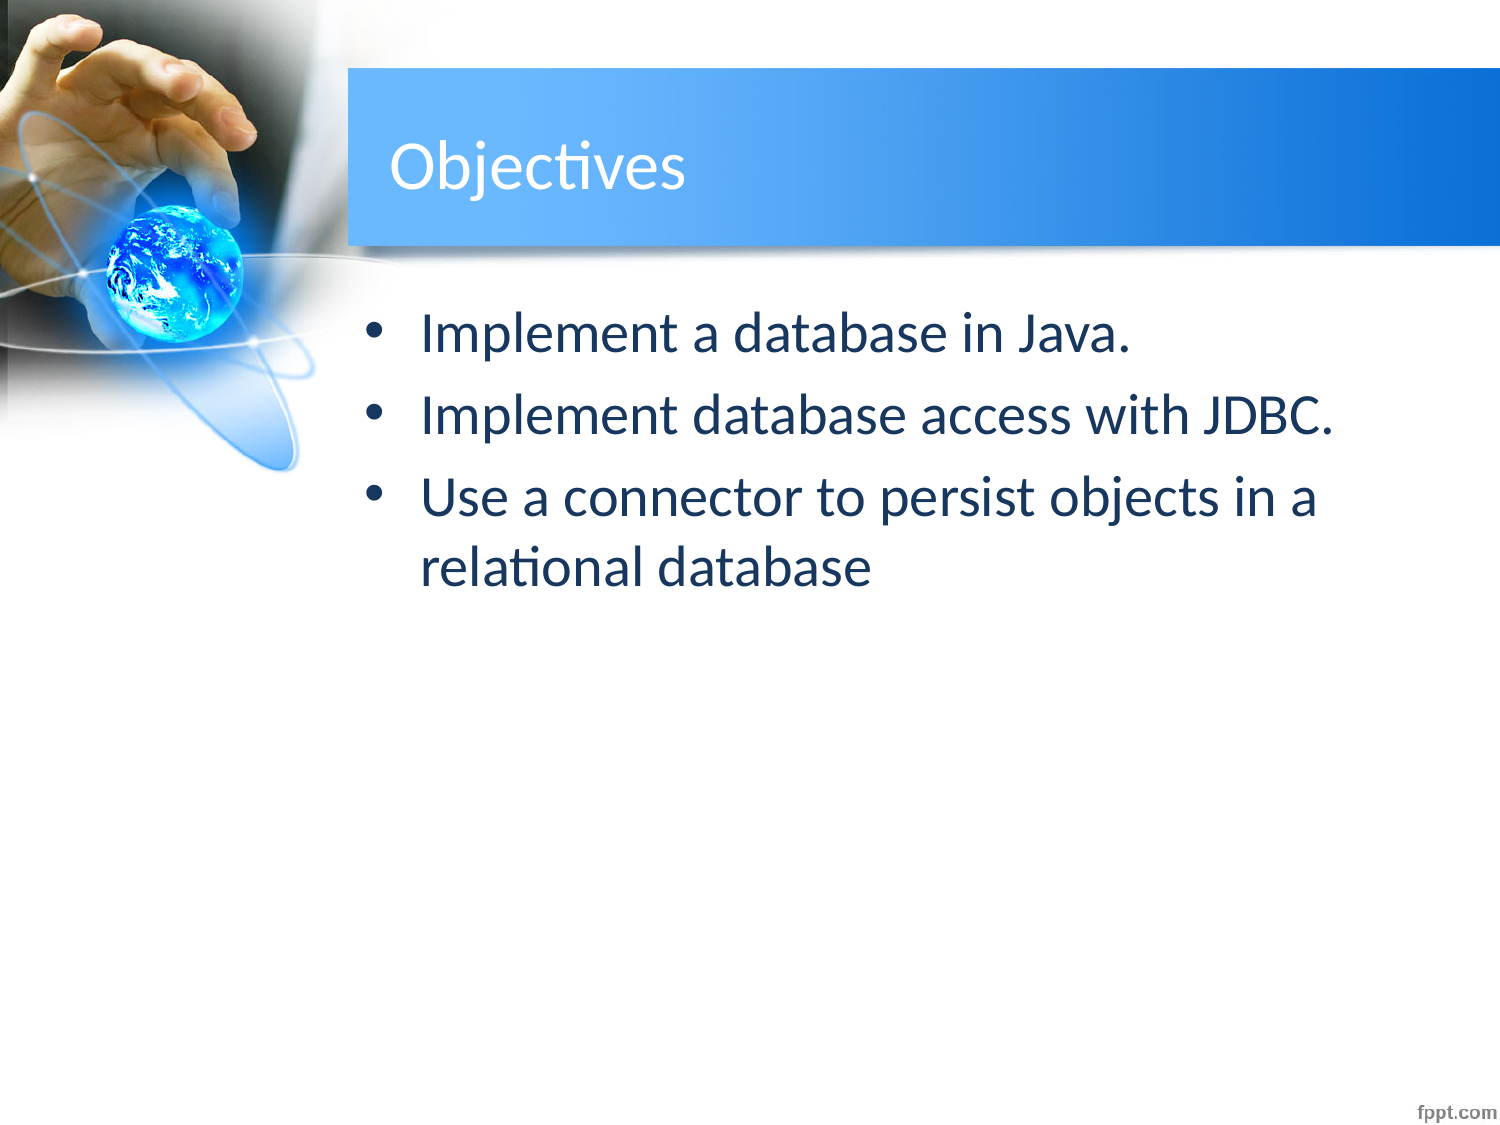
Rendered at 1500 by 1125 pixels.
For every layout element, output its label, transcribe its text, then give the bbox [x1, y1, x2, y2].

list Implement a database in Java. Implement database access with JDBC. Use a connector to persist objects in a relational database [349, 286, 1402, 1039]
title Objectives [374, 111, 1452, 212]
picture [0, 0, 1500, 1125]
